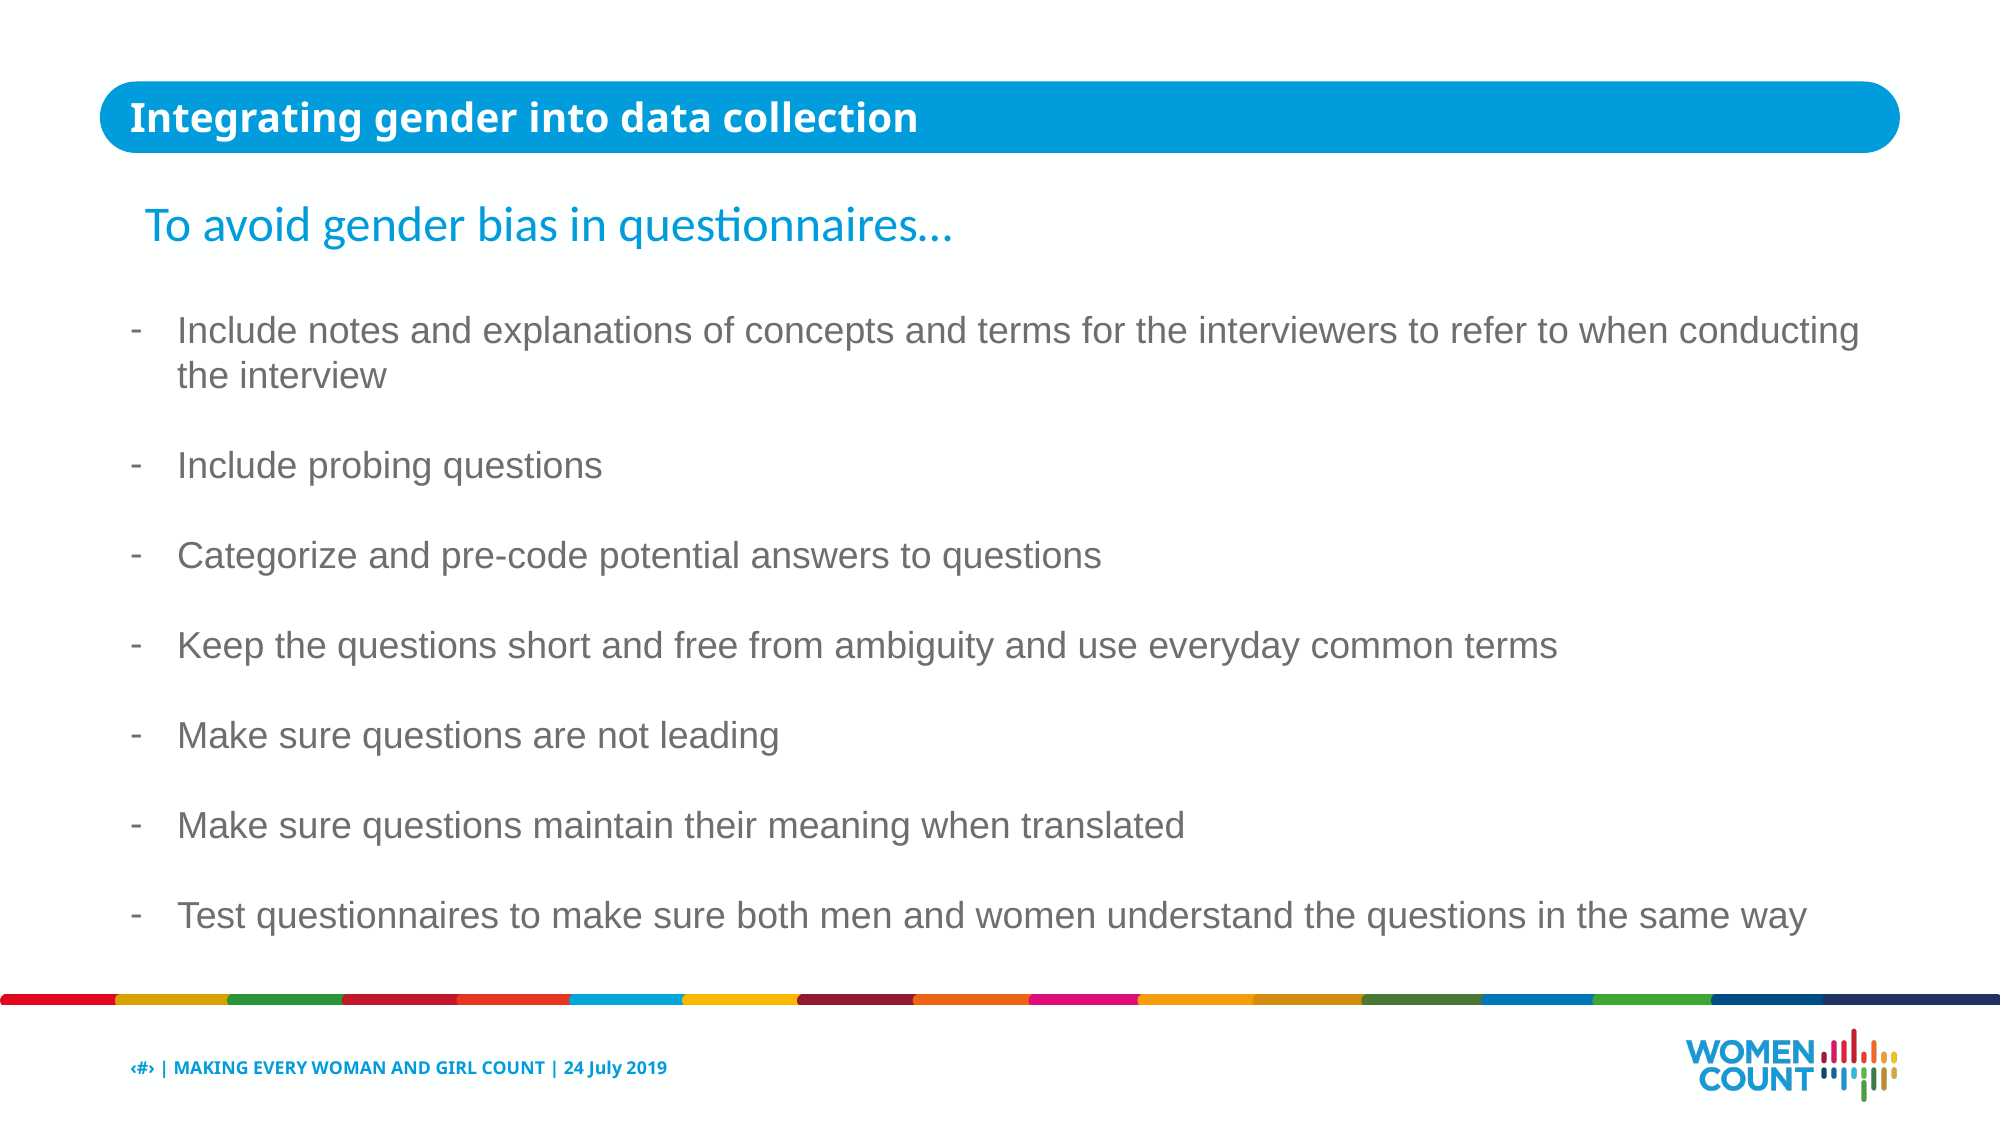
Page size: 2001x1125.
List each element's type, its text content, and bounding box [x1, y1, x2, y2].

text_box To avoid gender bias in questionnaires… [130, 183, 1163, 259]
list Integrating gender into data collection [130, 92, 1872, 191]
list Include notes and explanations of concepts and terms for the interviewers to refer to when conducting the interview Include probing questions Categorize and pre-code potential answers to questions Keep the questions short and free from ambiguity and use everyday common terms Make sure questions are not leading Make sure questions maintain their meaning when translated Test questionnaires to make sure both men and women understand the questions in the same way [130, 306, 1872, 988]
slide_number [130, 1056, 1198, 1078]
